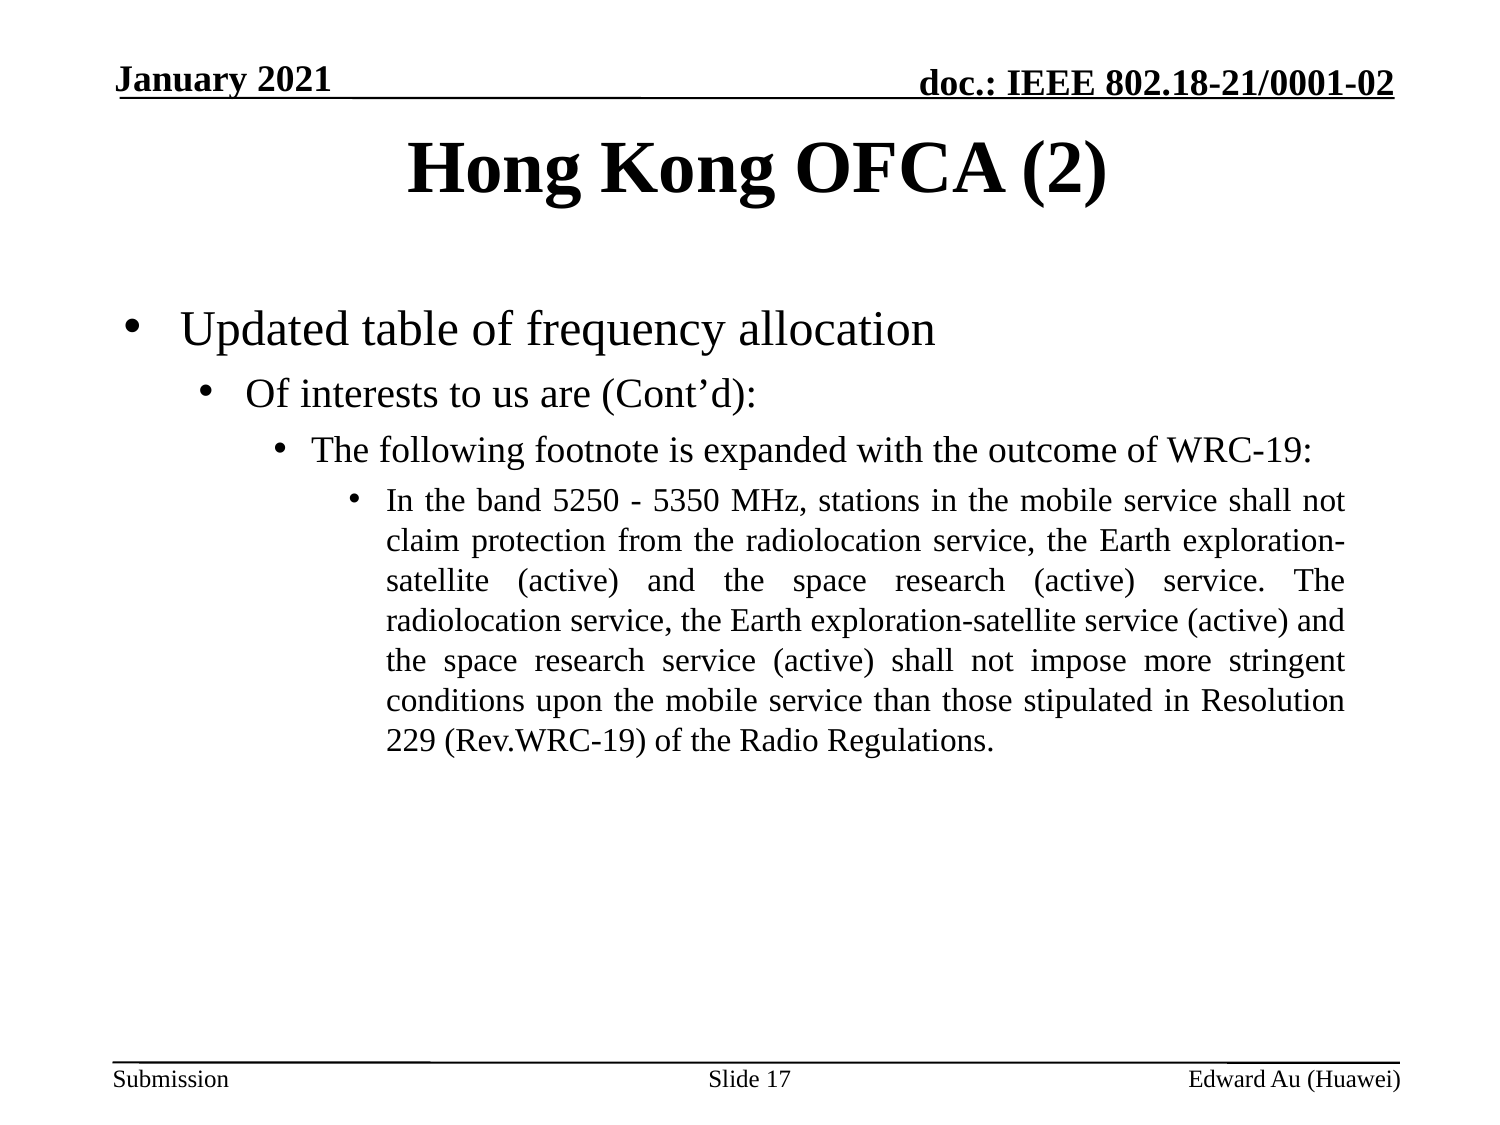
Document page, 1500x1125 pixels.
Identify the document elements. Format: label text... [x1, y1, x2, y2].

list Updated table of frequency allocation Of interests to us are (Cont’d): The following footnote is expanded with the outcome of WRC-19: In the band 5250 - 5350 MHz, stations in the mobile service shall not claim protection from the radiolocation service, the Earth exploration-satellite (active) and the space research (active) service. The radiolocation service, the Earth exploration-satellite service (active) and the space research service (active) shall not impose more stringent conditions upon the mobile service than those stipulated in Resolution 229 (Rev.WRC-19) of the Radio Regulations. [108, 287, 1363, 1063]
footer Edward Au (Huawei) [902, 1061, 1402, 1093]
slide_number Slide 17 [699, 1061, 800, 1123]
title Hong Kong OFCA (2) [120, 99, 1396, 226]
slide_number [114, 54, 493, 100]
